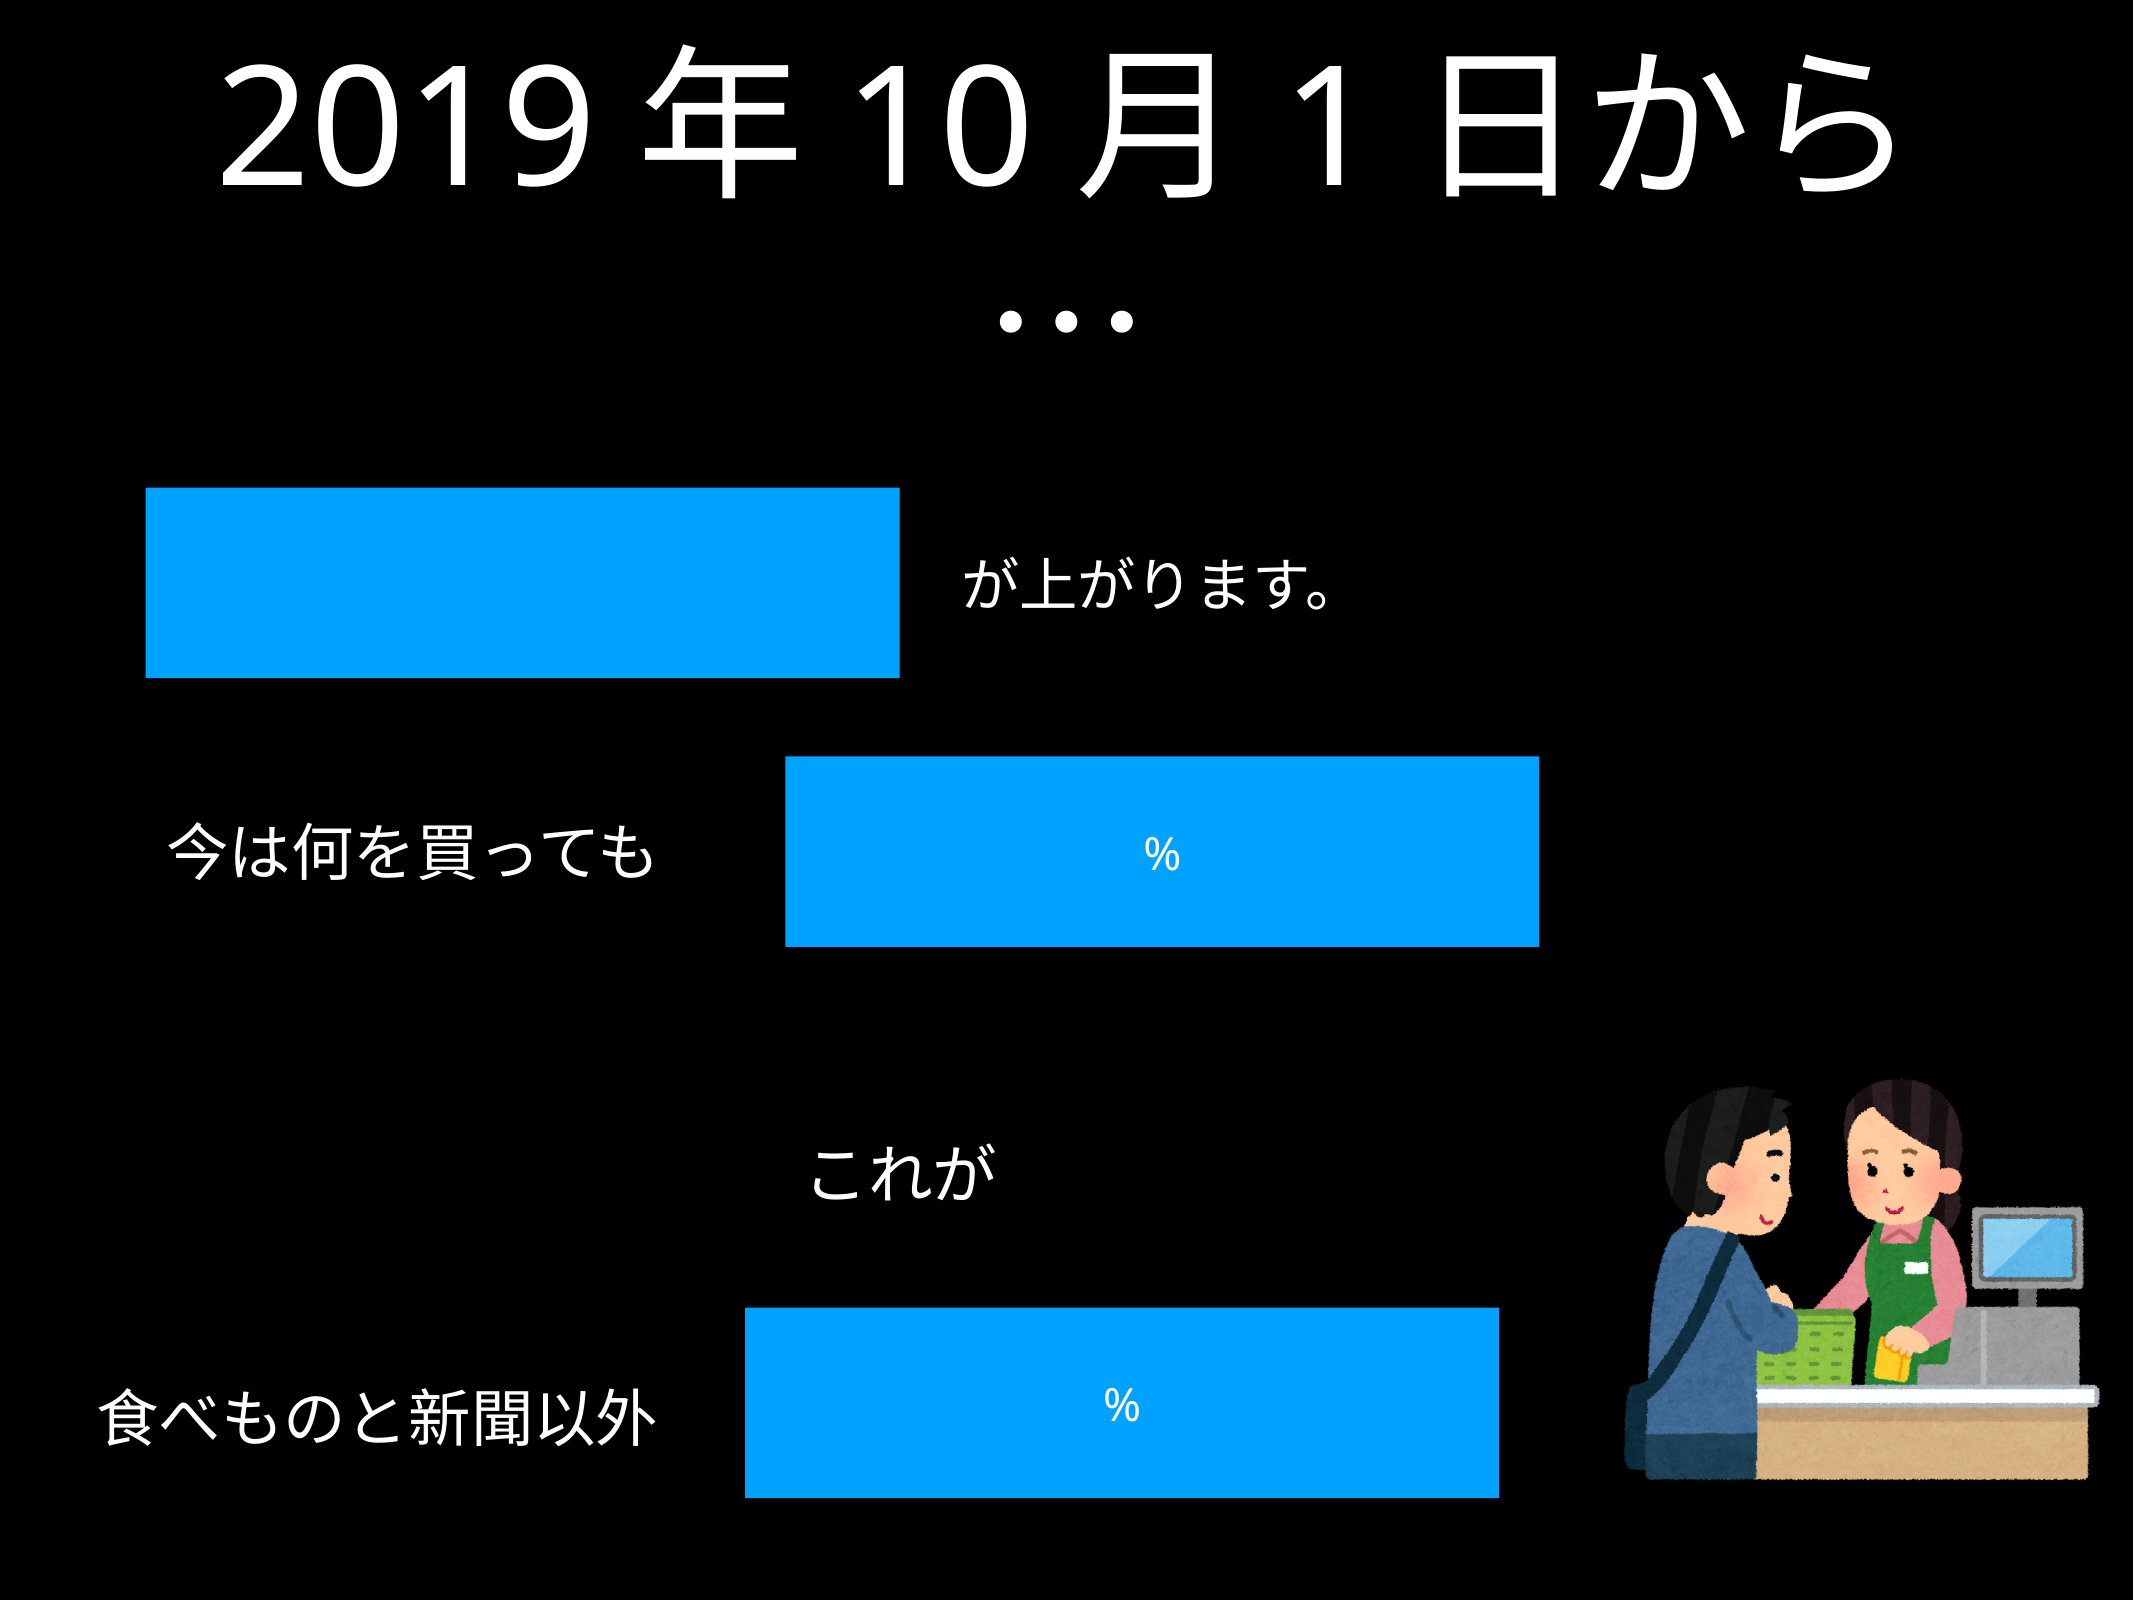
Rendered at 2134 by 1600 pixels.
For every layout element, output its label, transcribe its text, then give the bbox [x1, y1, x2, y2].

text_box 食べものと新聞以外 [87, 1370, 668, 1462]
text_box [145, 487, 900, 679]
text_box これが [795, 1125, 1006, 1220]
text_box % [745, 1307, 1499, 1499]
text_box が上がります。 [952, 539, 1372, 627]
text_box 今は何を買っても [158, 804, 669, 896]
text_box % [785, 756, 1540, 947]
title 2019年10月1日から… [155, 41, 1978, 397]
picture [1603, 1044, 2119, 1524]
